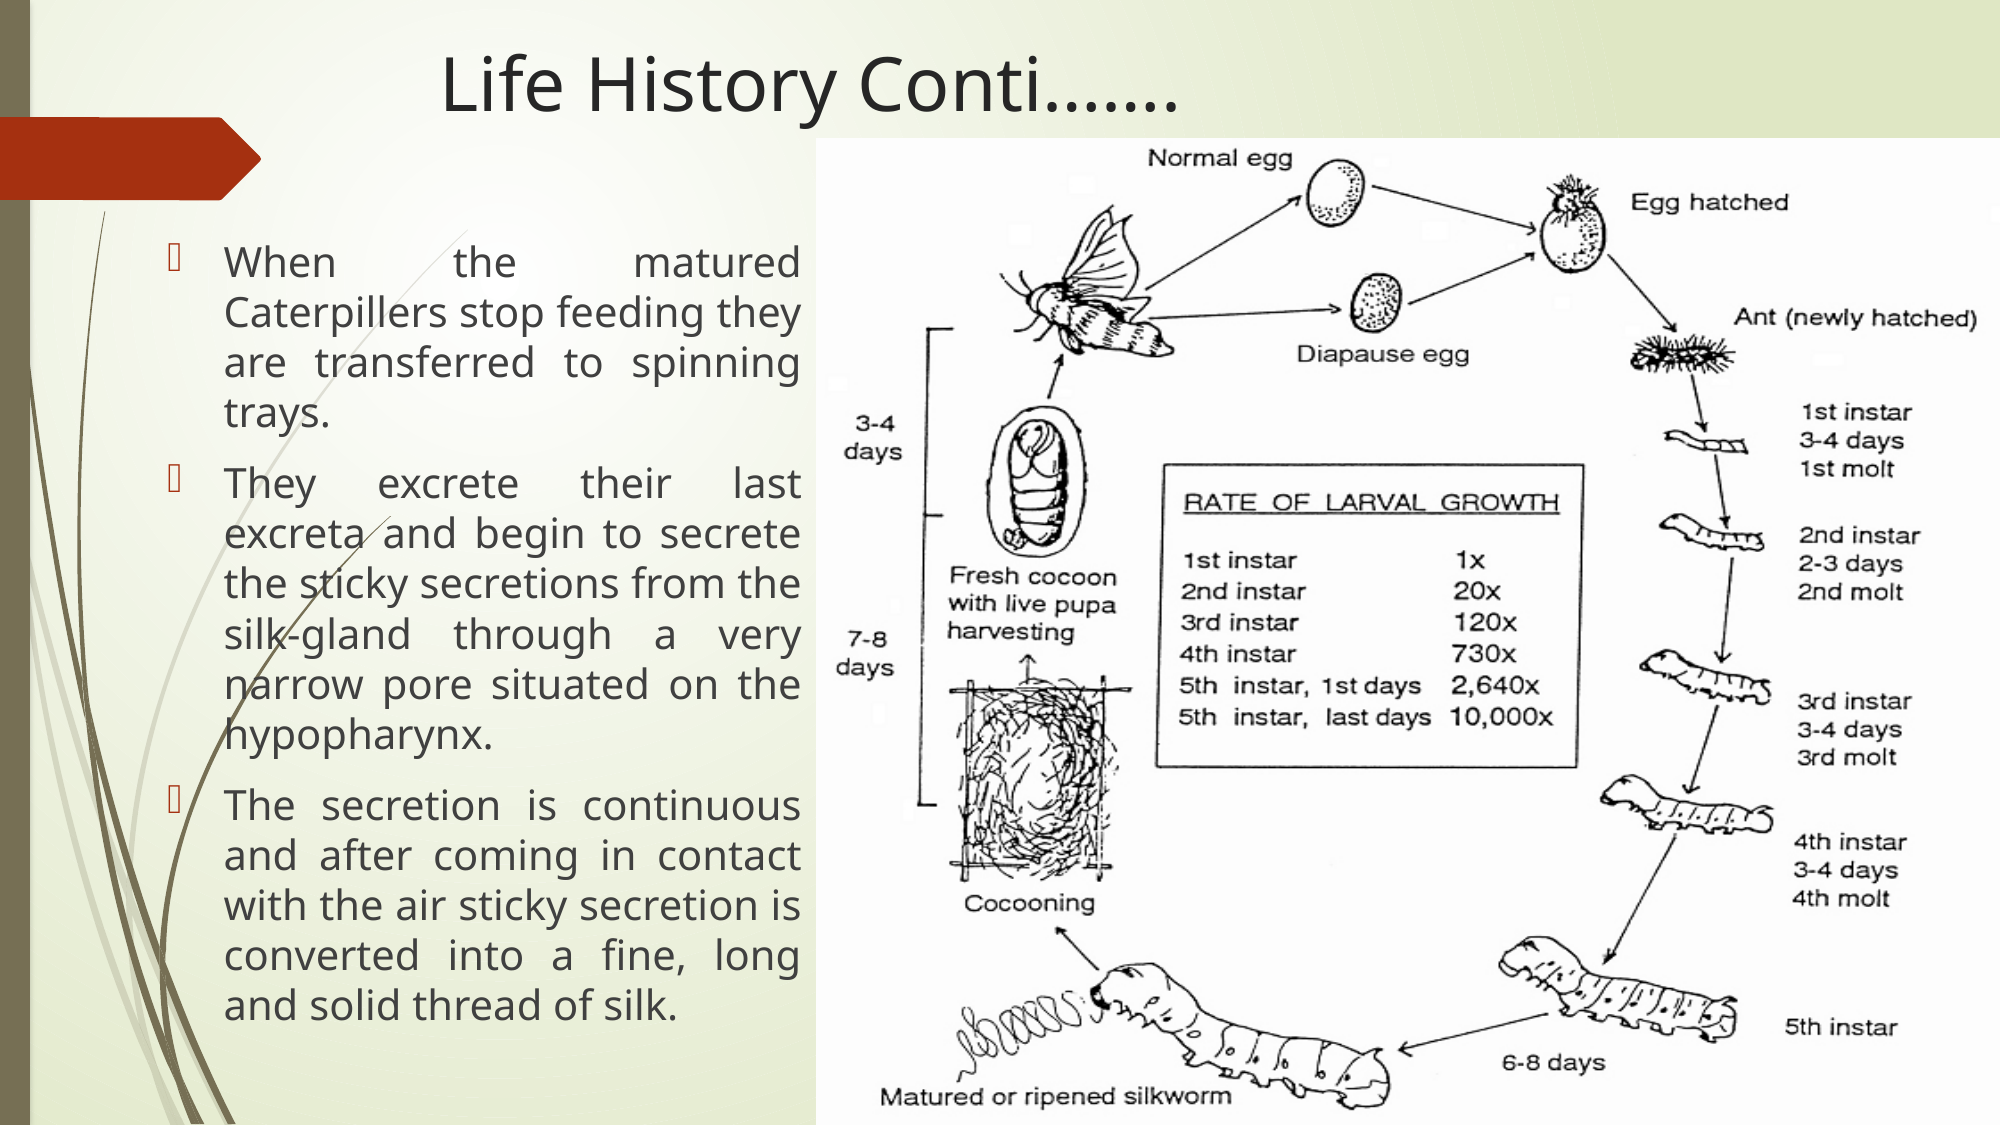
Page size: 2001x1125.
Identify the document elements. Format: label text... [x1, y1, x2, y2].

picture [816, 138, 2000, 1125]
title Life History Conti……. [424, 28, 1887, 167]
list When the matured Caterpillers stop feeding they are transferred to spinning trays. They excrete their last excreta and begin to secrete the sticky secretions from the silk-gland through a very narrow pore situated on the hypopharynx. The secretion is continuous and after coming in contact with the air sticky secretion is converted into a fine, long and solid thread of silk. [152, 228, 811, 1125]
